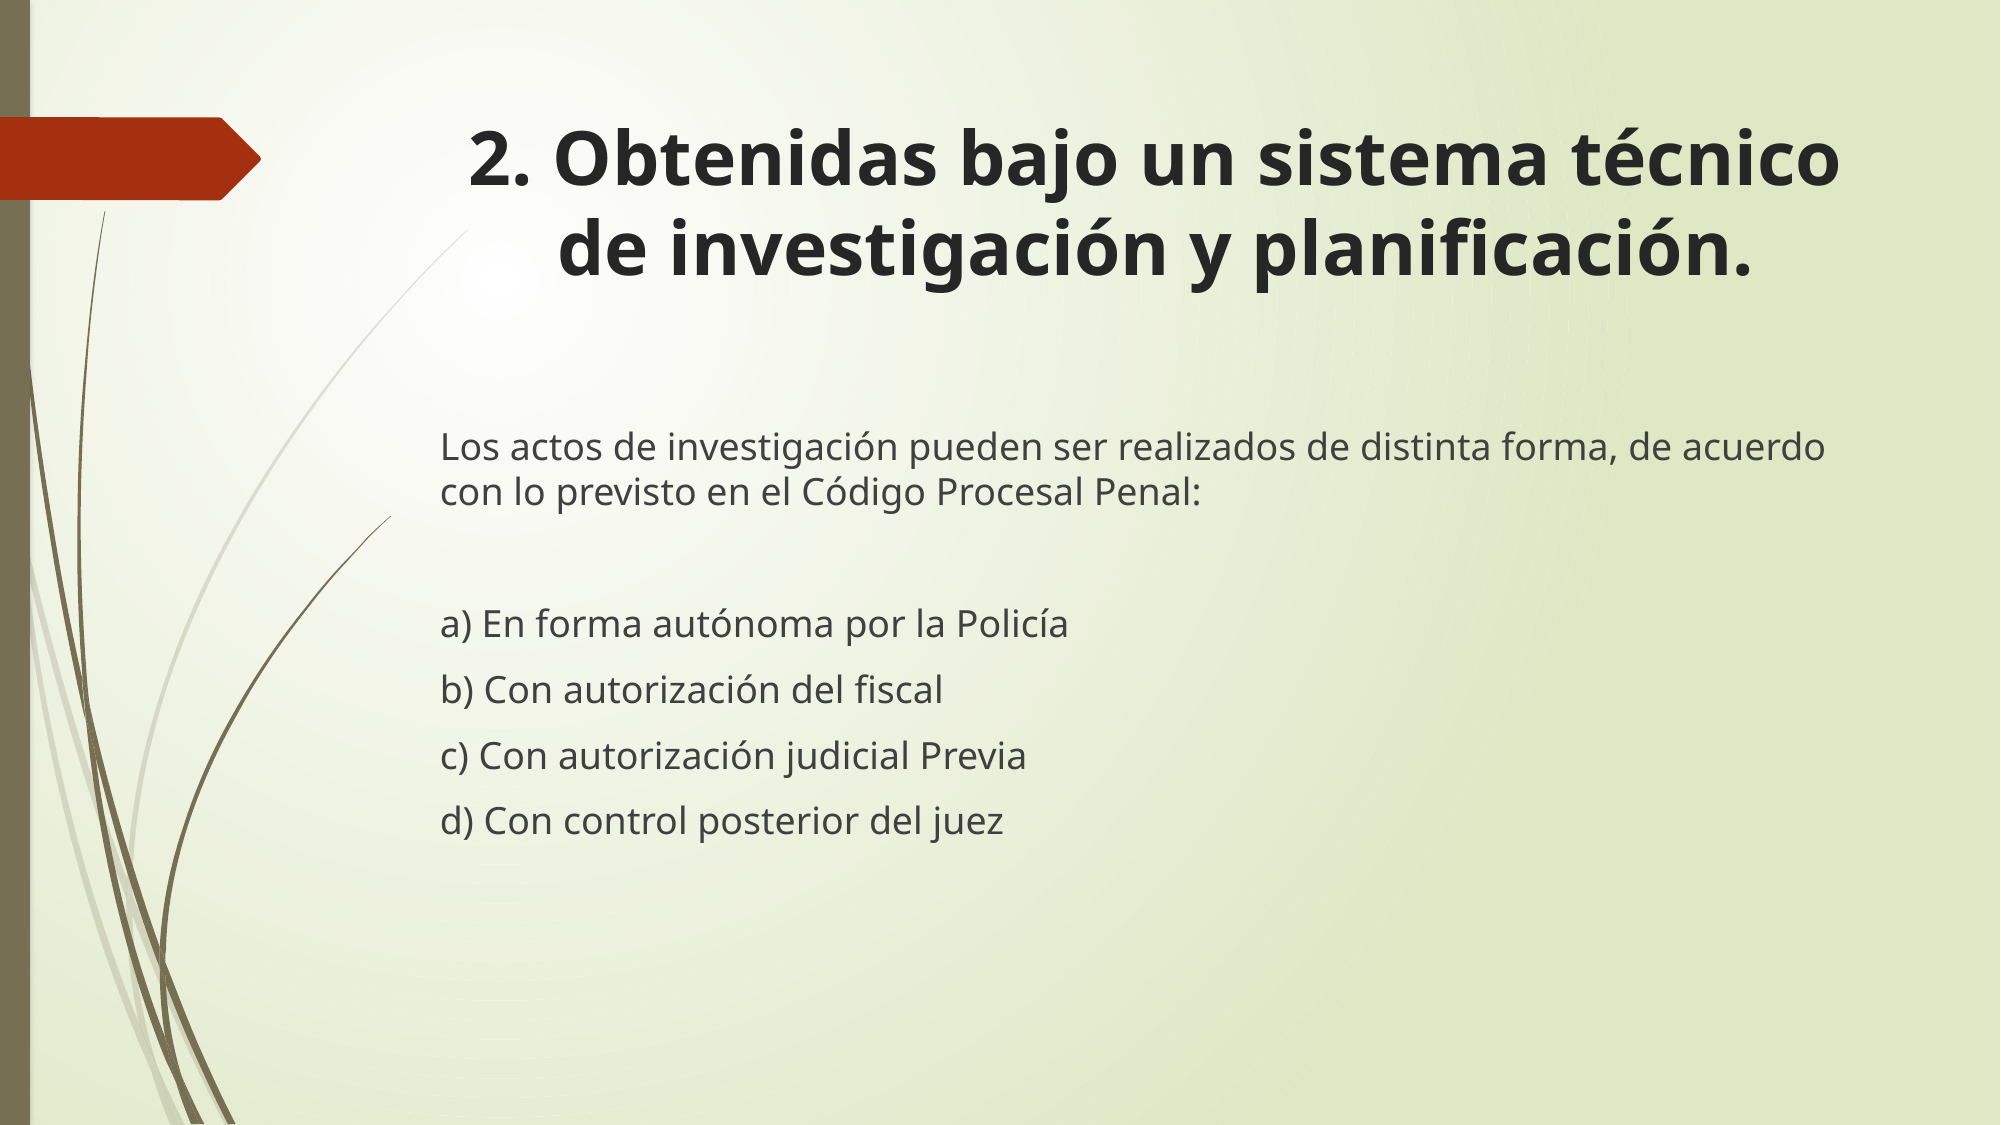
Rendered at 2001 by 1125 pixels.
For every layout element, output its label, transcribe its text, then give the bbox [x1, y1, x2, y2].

list Los actos de investigación pueden ser realizados de distinta forma, de acuerdo con lo previsto en el Código Procesal Penal: a) En forma autónoma por la Policía b) Con autorización del fiscal c) Con autorización judicial Previa d) Con control posterior del juez [424, 350, 1888, 970]
title 2. Obtenidas bajo un sistema técnico de investigación y planificación. [425, 102, 1888, 313]
